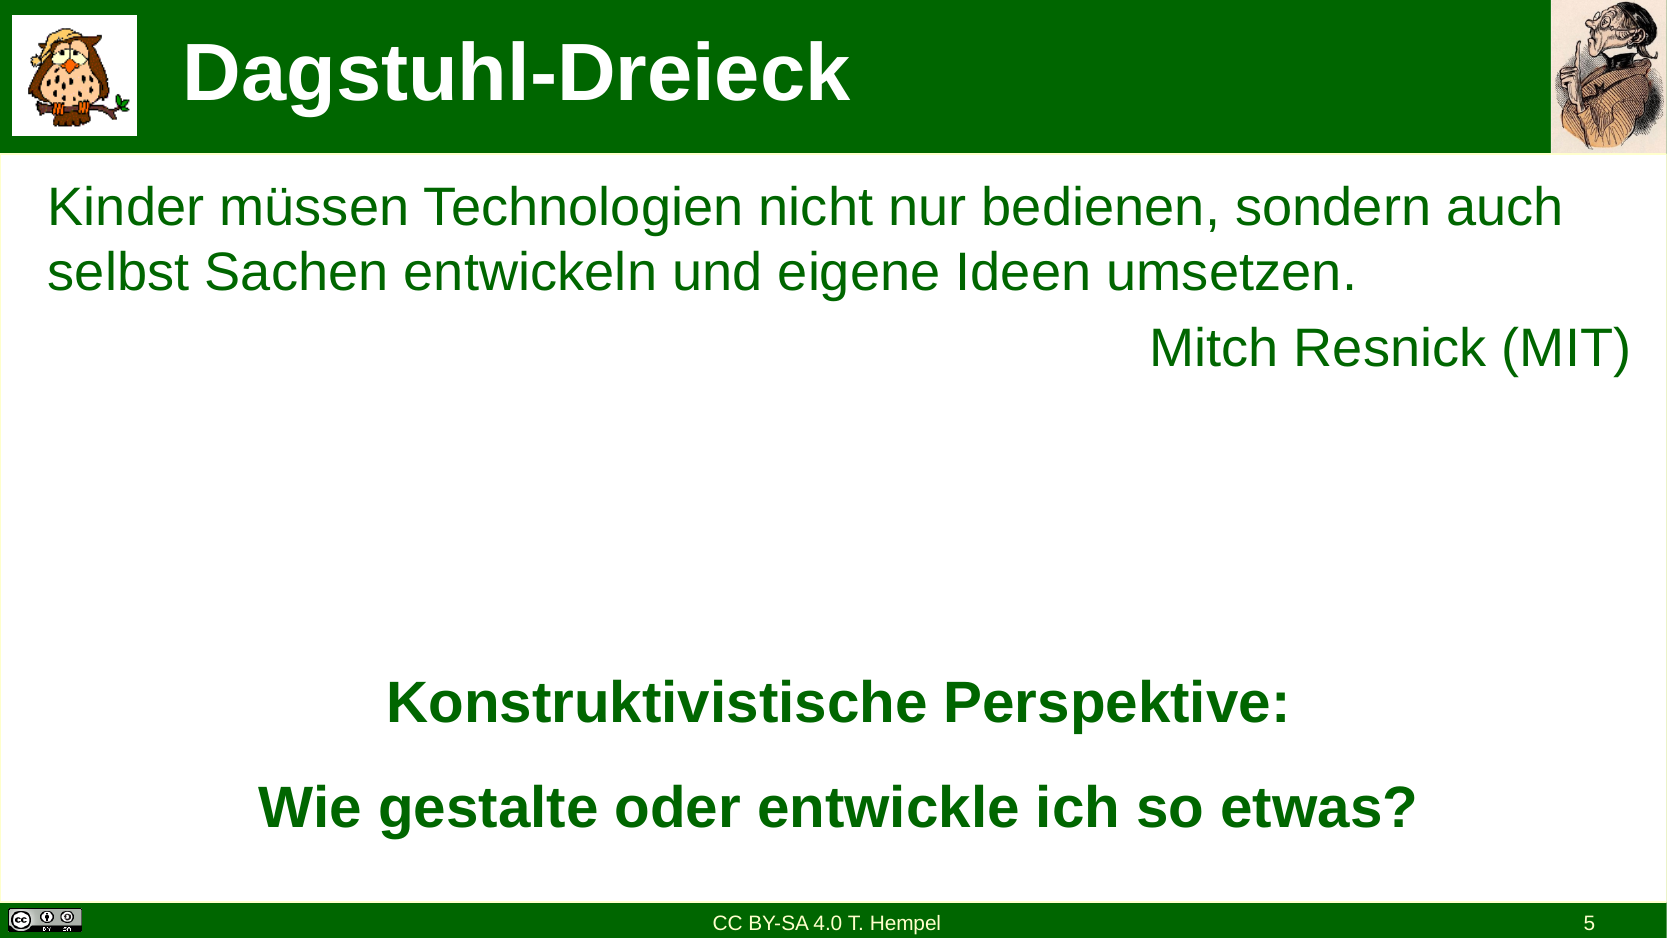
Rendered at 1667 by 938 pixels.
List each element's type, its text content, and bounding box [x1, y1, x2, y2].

slide_number 5 [1227, 901, 1616, 927]
list Kinder müssen Technologien nicht nur bedienen, sondern auch selbst Sachen entwickeln und eigene Ideen umsetzen. Mitch Resnick (MIT) [32, 163, 1647, 892]
text_box Konstruktivistische Perspektive: Wie gestalte oder entwickle ich so etwas? [194, 622, 1484, 847]
picture [1550, 0, 1667, 153]
footer CC BY-SA 4.0 T. Hempel [465, 901, 1188, 927]
picture [12, 15, 137, 136]
picture [8, 908, 82, 932]
title Dagstuhl-Dreieck [167, 17, 1516, 125]
